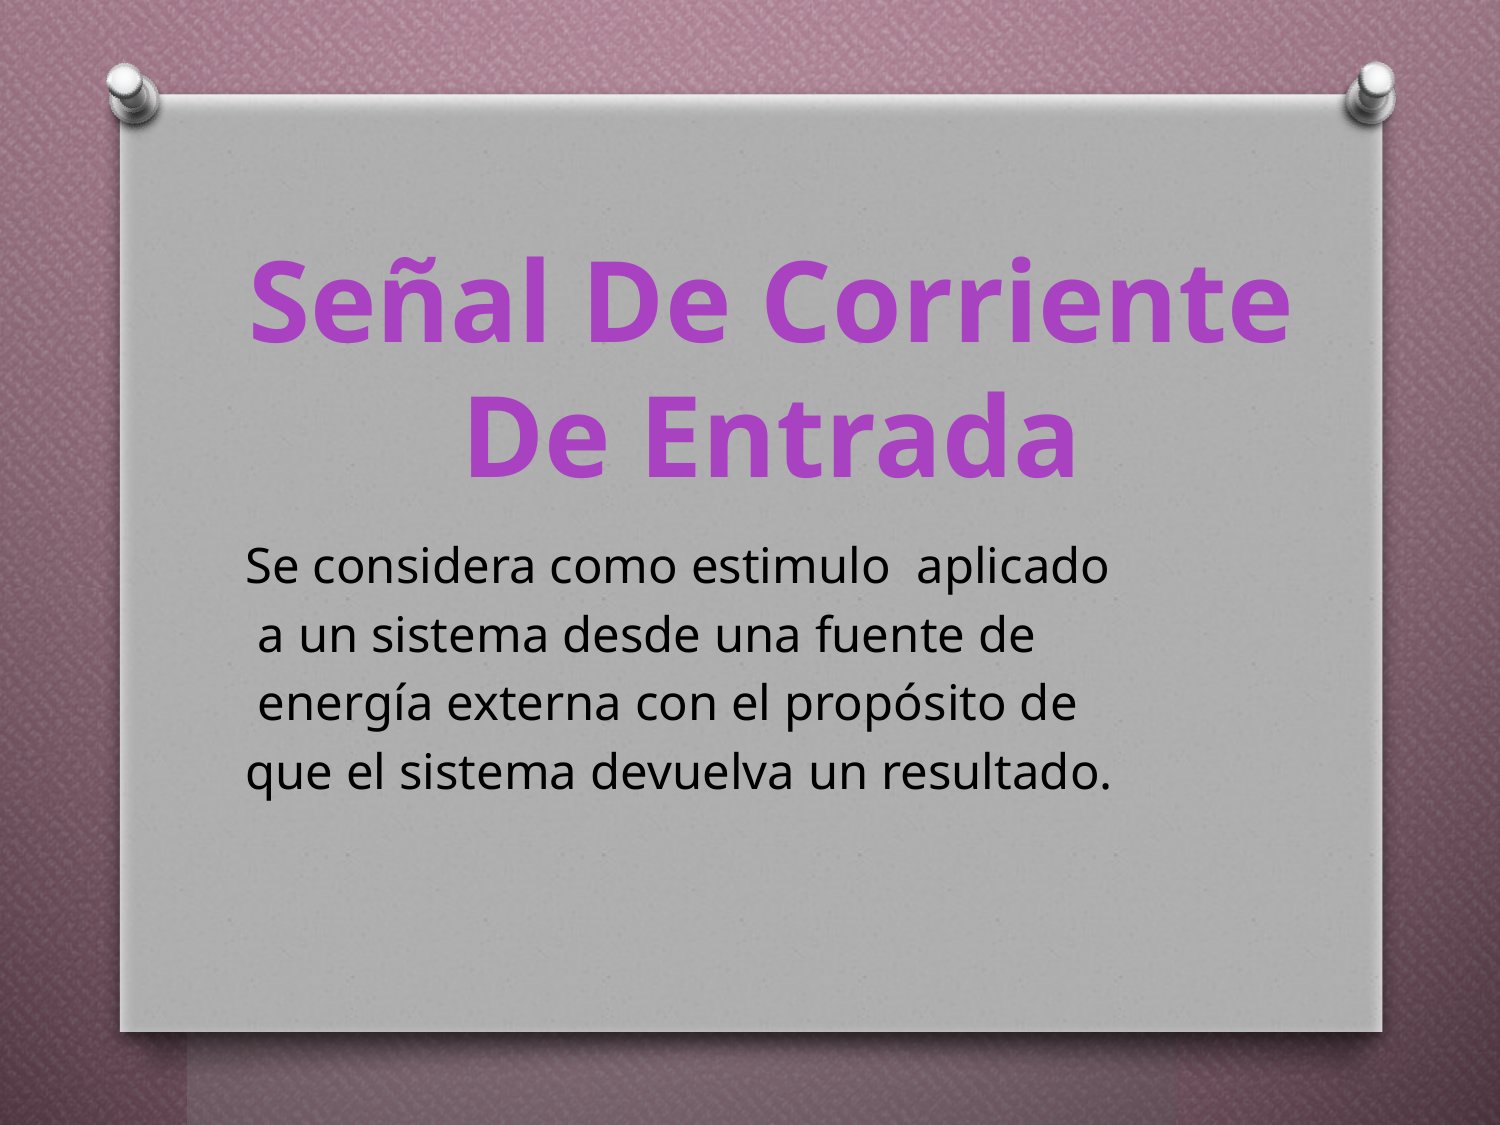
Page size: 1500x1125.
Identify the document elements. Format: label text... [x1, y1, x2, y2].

list Se considera como estimulo aplicado a un sistema desde una fuente de energía externa con el propósito de que el sistema devuelva un resultado. [230, 527, 1313, 809]
picture [75, 29, 198, 153]
picture [1317, 35, 1439, 156]
text_box Señal De Corriente De Entrada [168, 222, 1374, 508]
